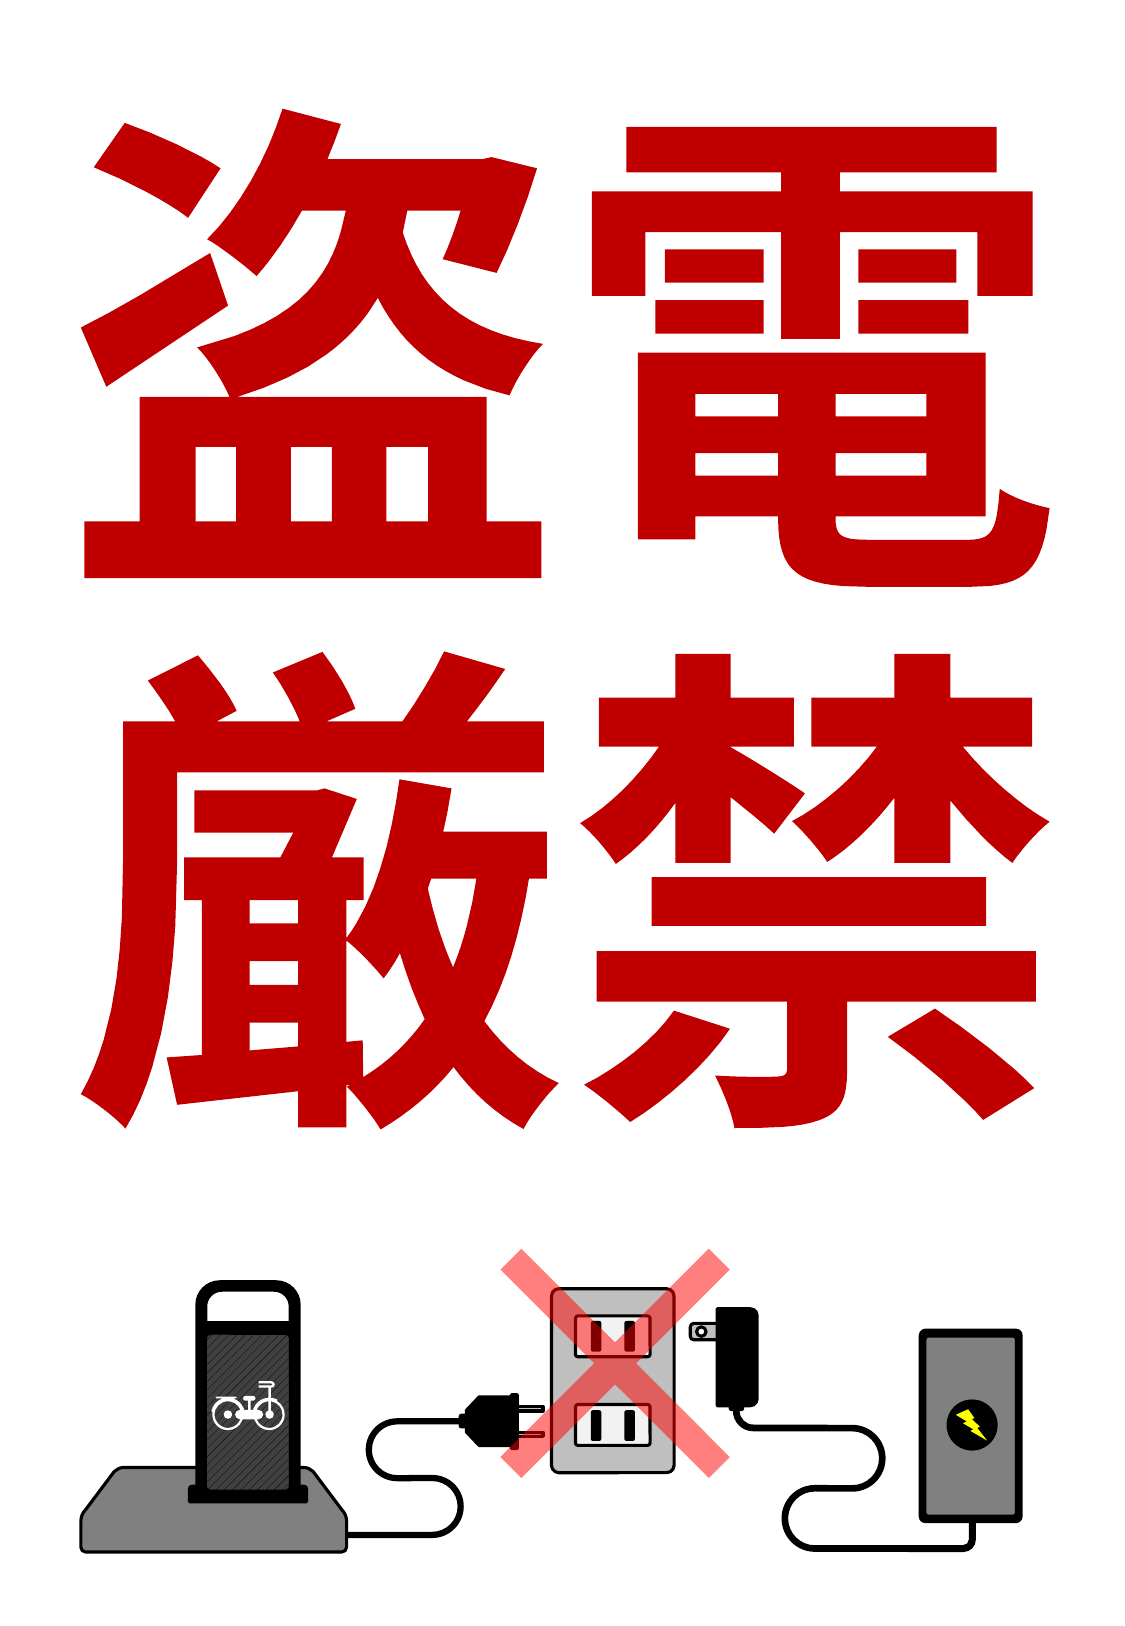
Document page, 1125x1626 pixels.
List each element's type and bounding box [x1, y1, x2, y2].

text_box [674, 1246, 732, 1280]
text_box [80, 1281, 1022, 1553]
text_box [80, 108, 1050, 1130]
text_box [498, 1246, 556, 1280]
